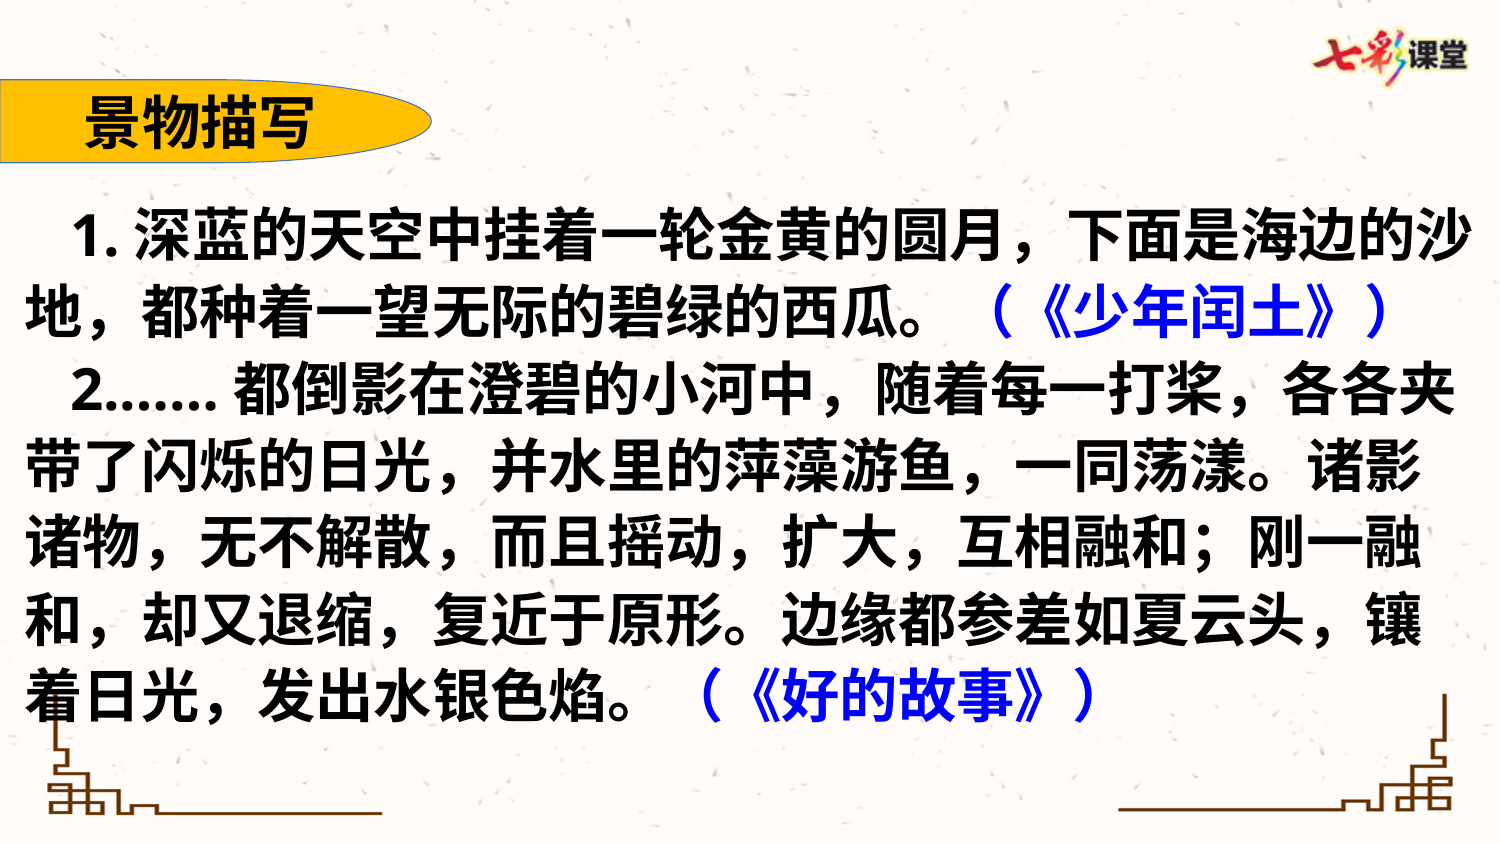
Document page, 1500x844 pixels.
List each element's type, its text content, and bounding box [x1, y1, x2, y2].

text_box 1.深蓝的天空中挂着一轮金黄的圆月，下面是海边的沙地，都种着一望无际的碧绿的西瓜。（《少年闰土》） 2.……都倒影在澄碧的小河中，随着每一打桨，各各夹带了闪烁的日光，并水里的萍藻游鱼，一同荡漾。诸影诸物，无不解散，而且摇动，扩大，互相融和；刚一融和，却又退缩，复近于原形。边缘都参差如夏云头，镶着日光，发出水银色焰。（《好的故事》） [9, 183, 1491, 737]
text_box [0, 79, 432, 163]
picture [0, 0, 1500, 844]
